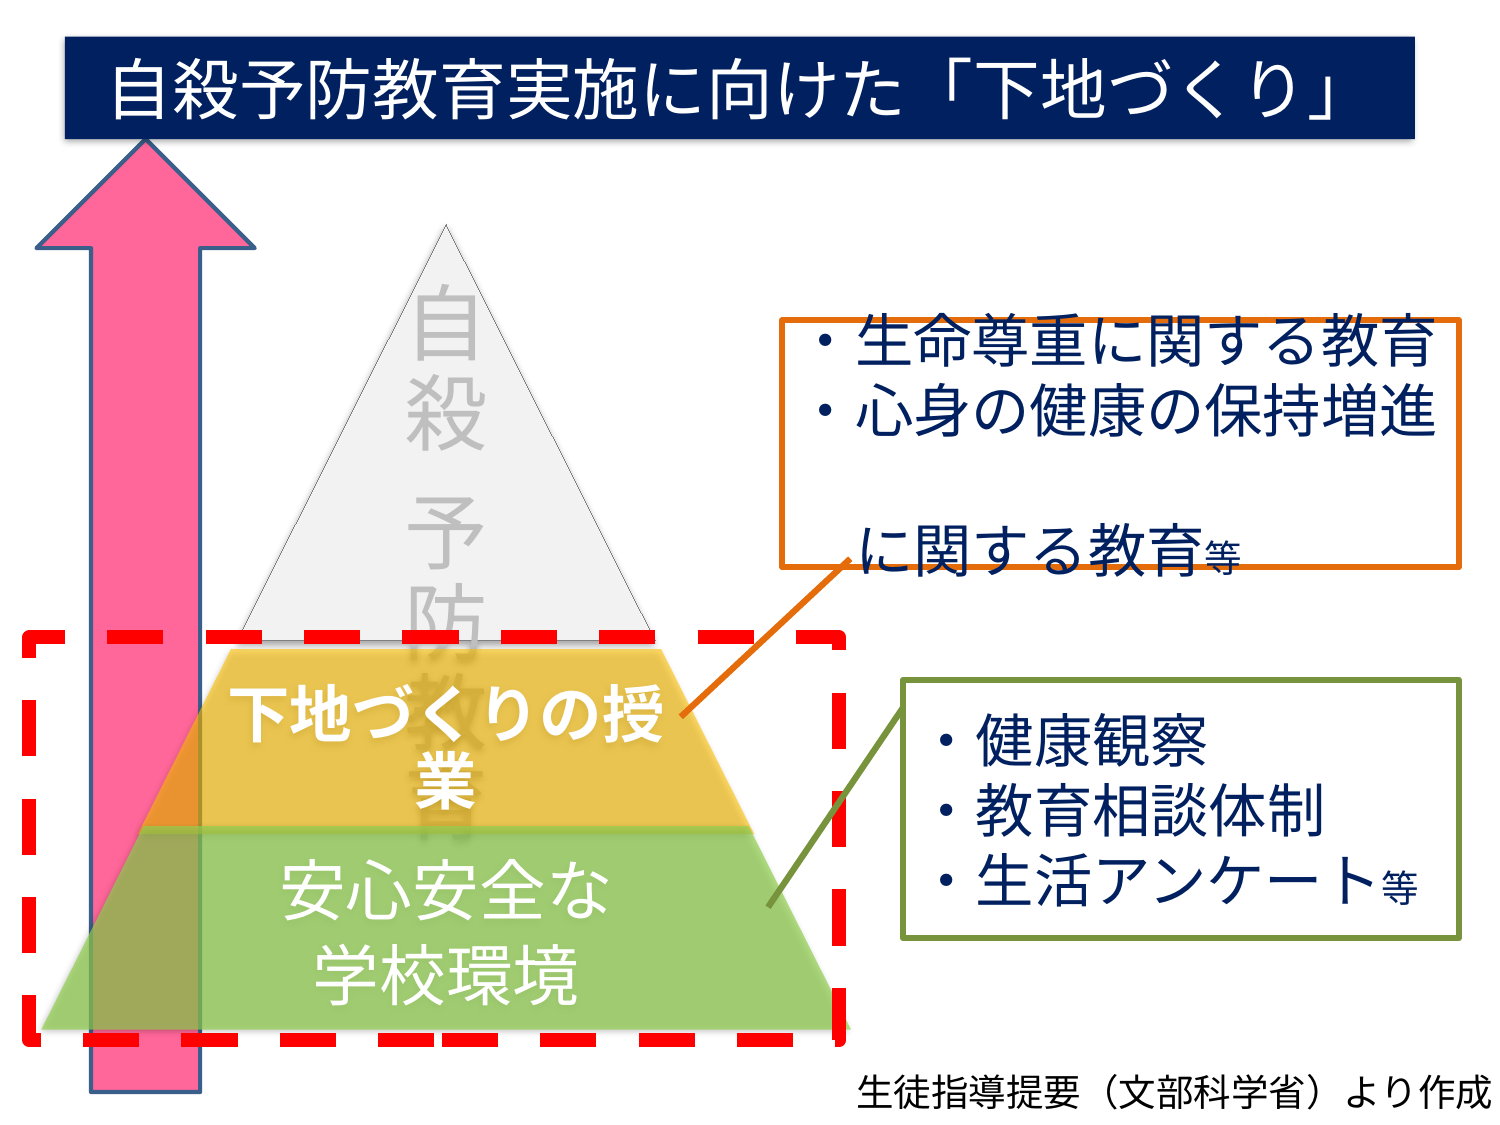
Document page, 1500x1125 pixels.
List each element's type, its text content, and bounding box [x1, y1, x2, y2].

list 自殺予防教育実施に向けた「下地づくり」 [64, 36, 1416, 140]
text_box ・健康観察 ・教育相談体制 ・生活アンケート等 [857, 678, 1461, 940]
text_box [41, 224, 852, 1030]
text_box 生徒指導提要（文部科学省）より作成 [841, 1061, 1500, 1122]
text_box [88, 1041, 203, 1095]
text_box [27, 635, 840, 1042]
text_box [59, 148, 232, 222]
text_box ・生命尊重に関する教育 ・心身の健康の保持増進 に関する教育等 [857, 318, 1461, 569]
